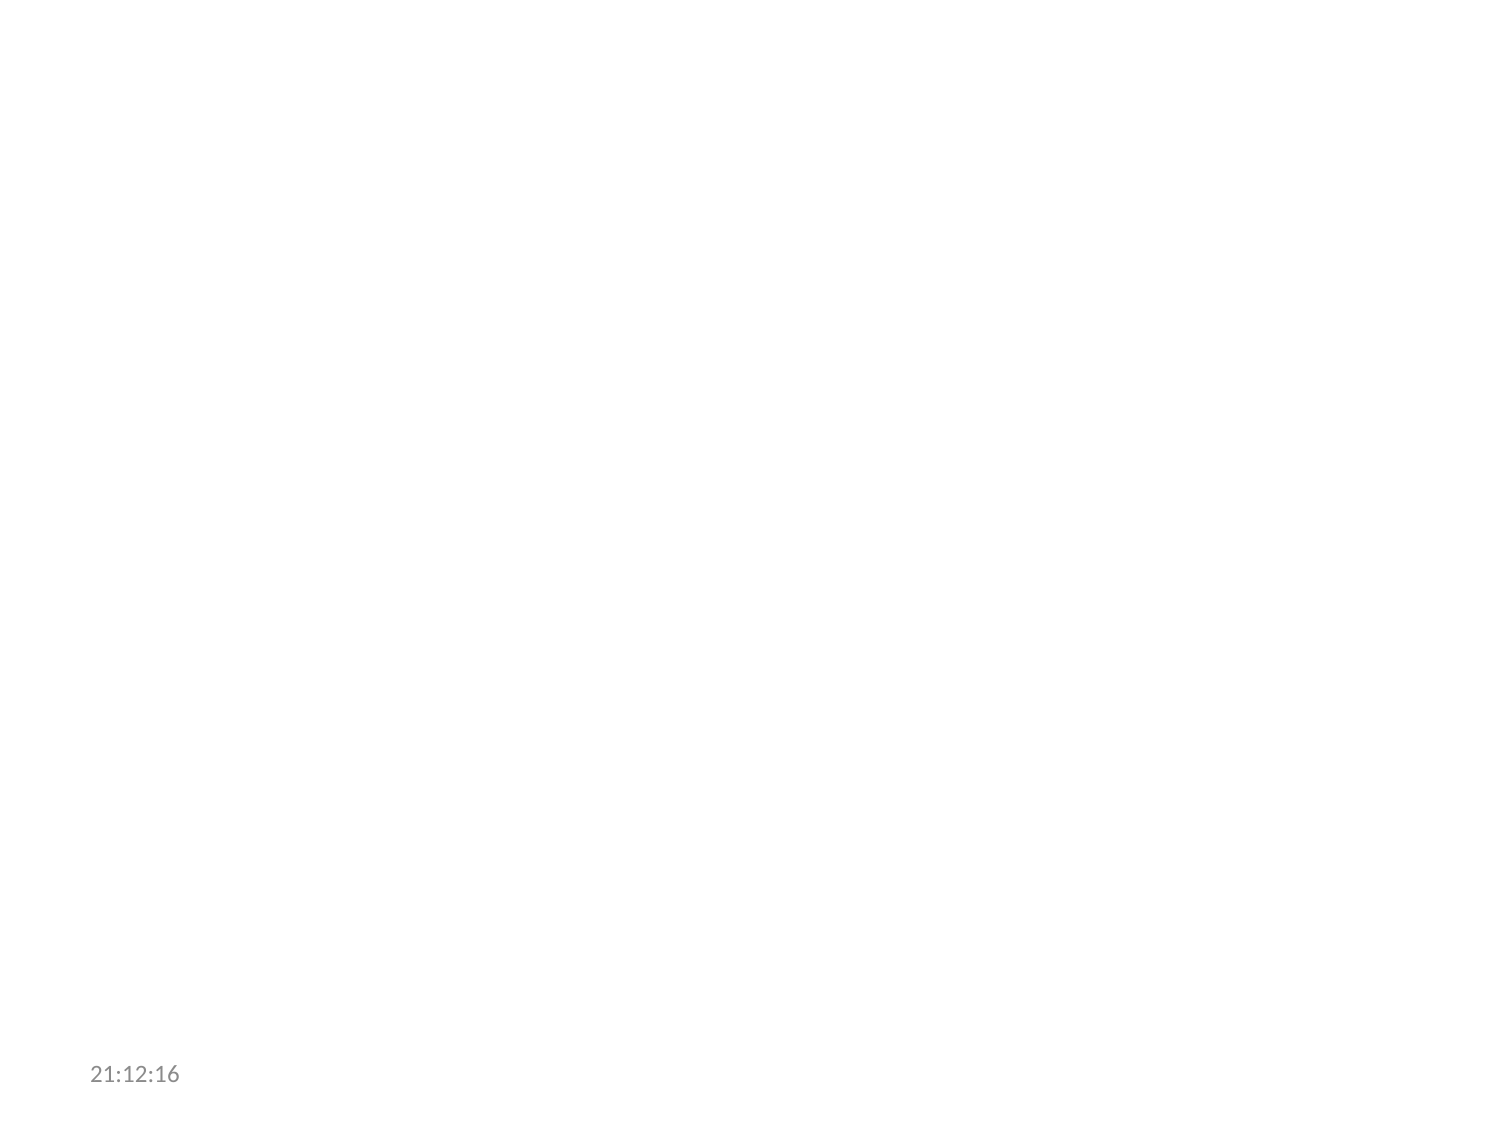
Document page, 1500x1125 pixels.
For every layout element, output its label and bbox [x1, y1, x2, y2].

slide_number [75, 1042, 425, 1103]
